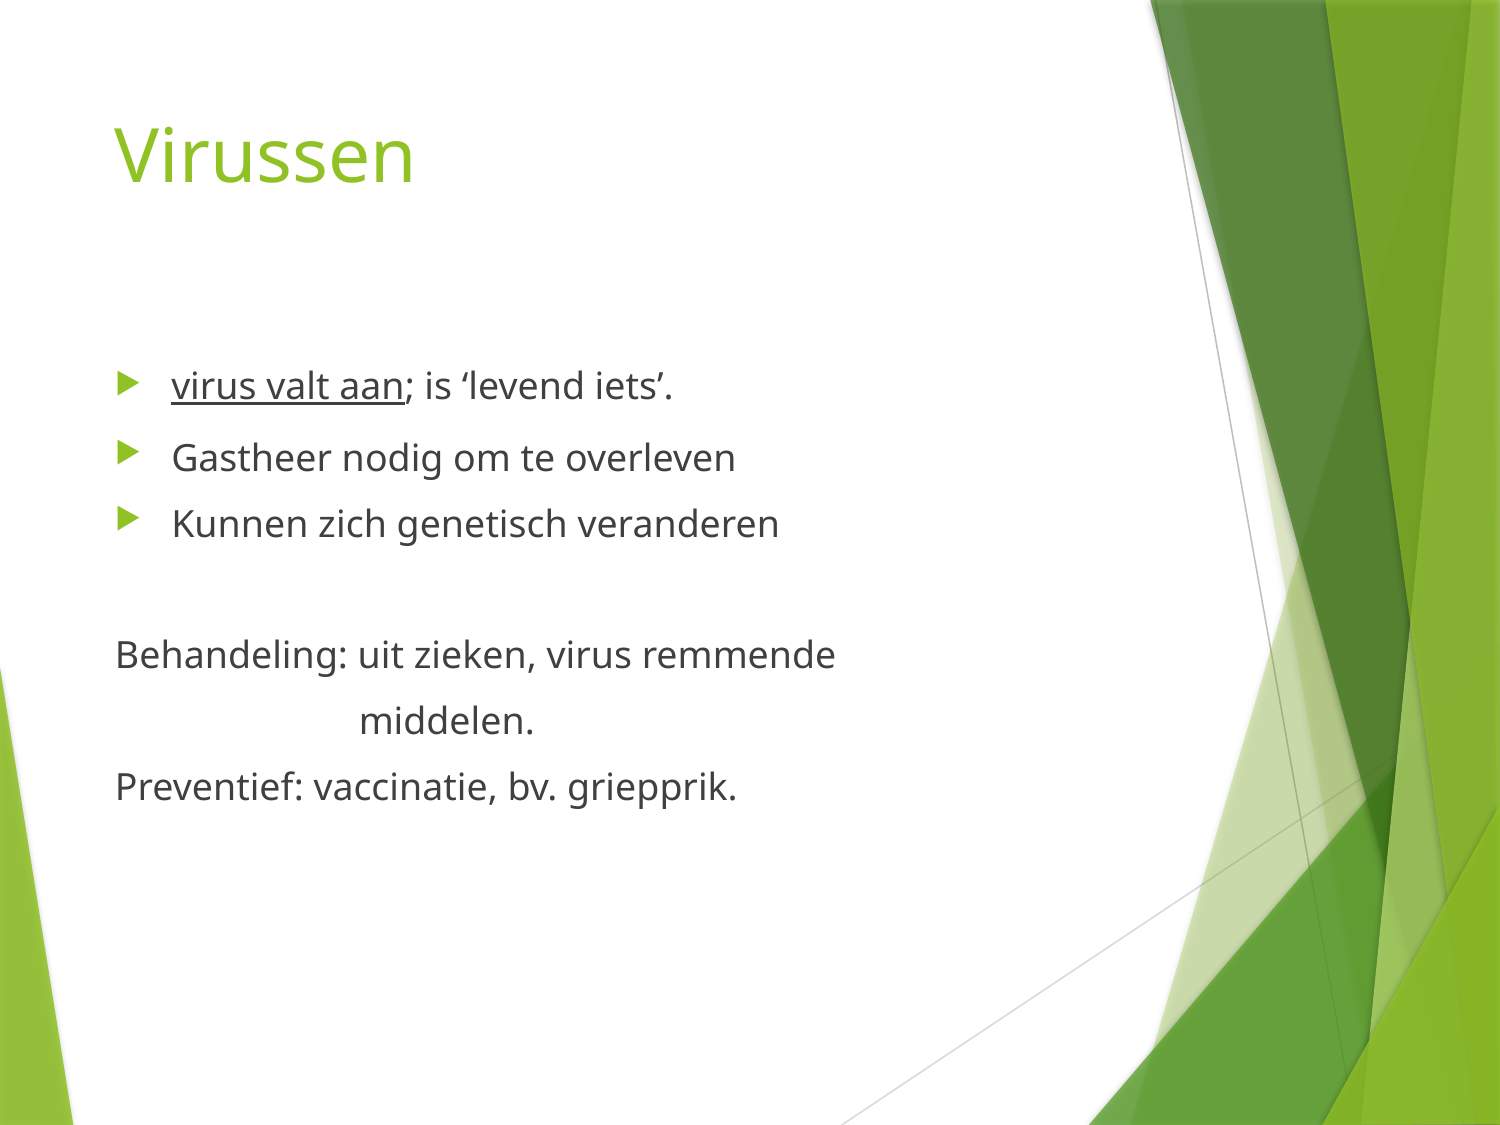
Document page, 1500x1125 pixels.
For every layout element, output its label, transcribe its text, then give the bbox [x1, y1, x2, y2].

title Virussen [99, 99, 1142, 317]
list virus valt aan; is ‘levend iets’. Gastheer nodig om te overleven Kunnen zich genetisch veranderen Behandeling: uit zieken, virus remmende middelen. Preventief: vaccinatie, bv. griepprik. [99, 354, 1142, 992]
